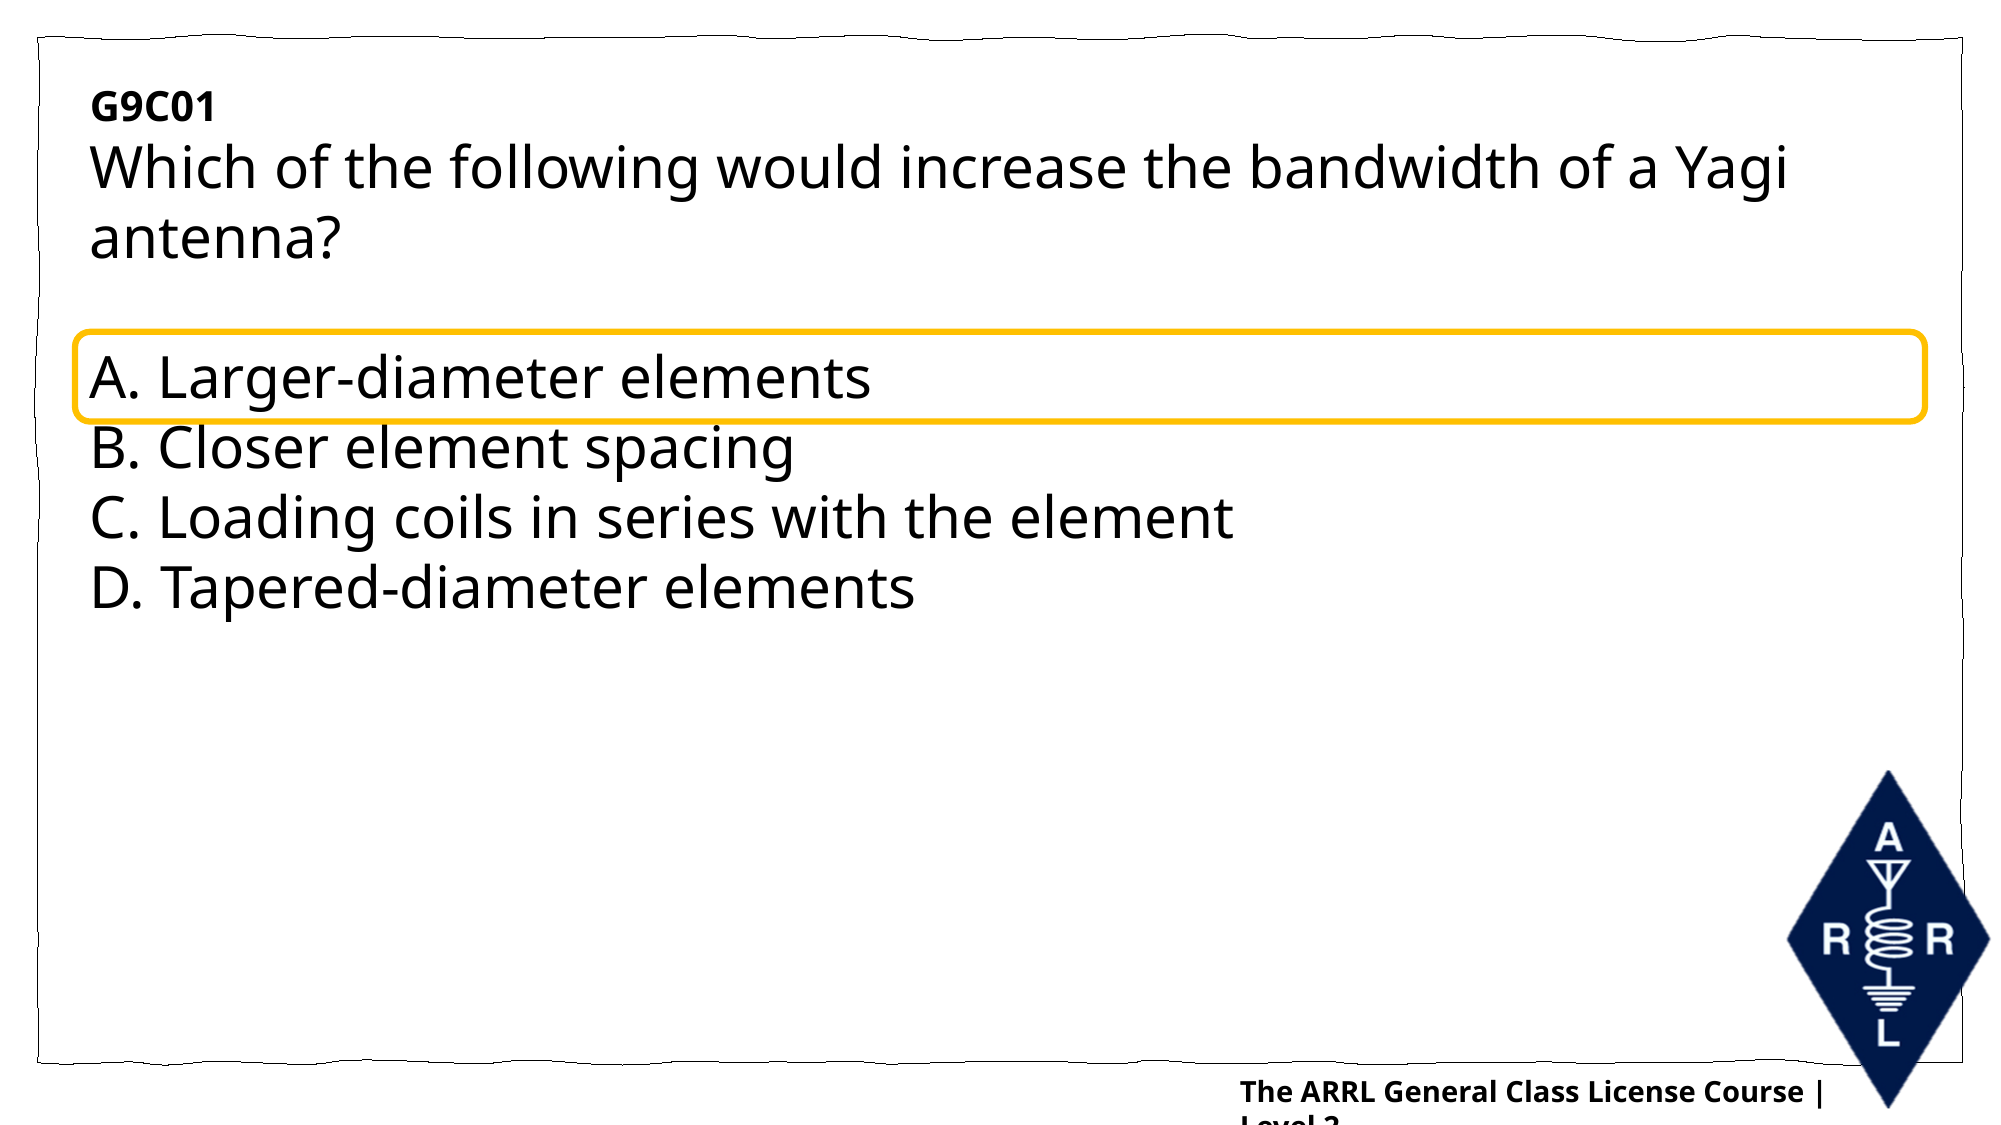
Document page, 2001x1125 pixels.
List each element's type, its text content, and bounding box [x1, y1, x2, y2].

picture [1773, 752, 1999, 1125]
text_box G9C01 Which of the following would increase the bandwidth of a Yagi antenna? A. Larger-diameter elements B. Closer element spacing C. Loading coils in series with the element D. Tapered-diameter elements [75, 415, 1850, 628]
text_box [73, 330, 1927, 423]
text_box G9C01 Which of the following would increase the bandwidth of a Yagi antenna? A. Larger-diameter elements B. Closer element spacing C. Loading coils in series with the element D. Tapered-diameter elements [75, 72, 1850, 339]
